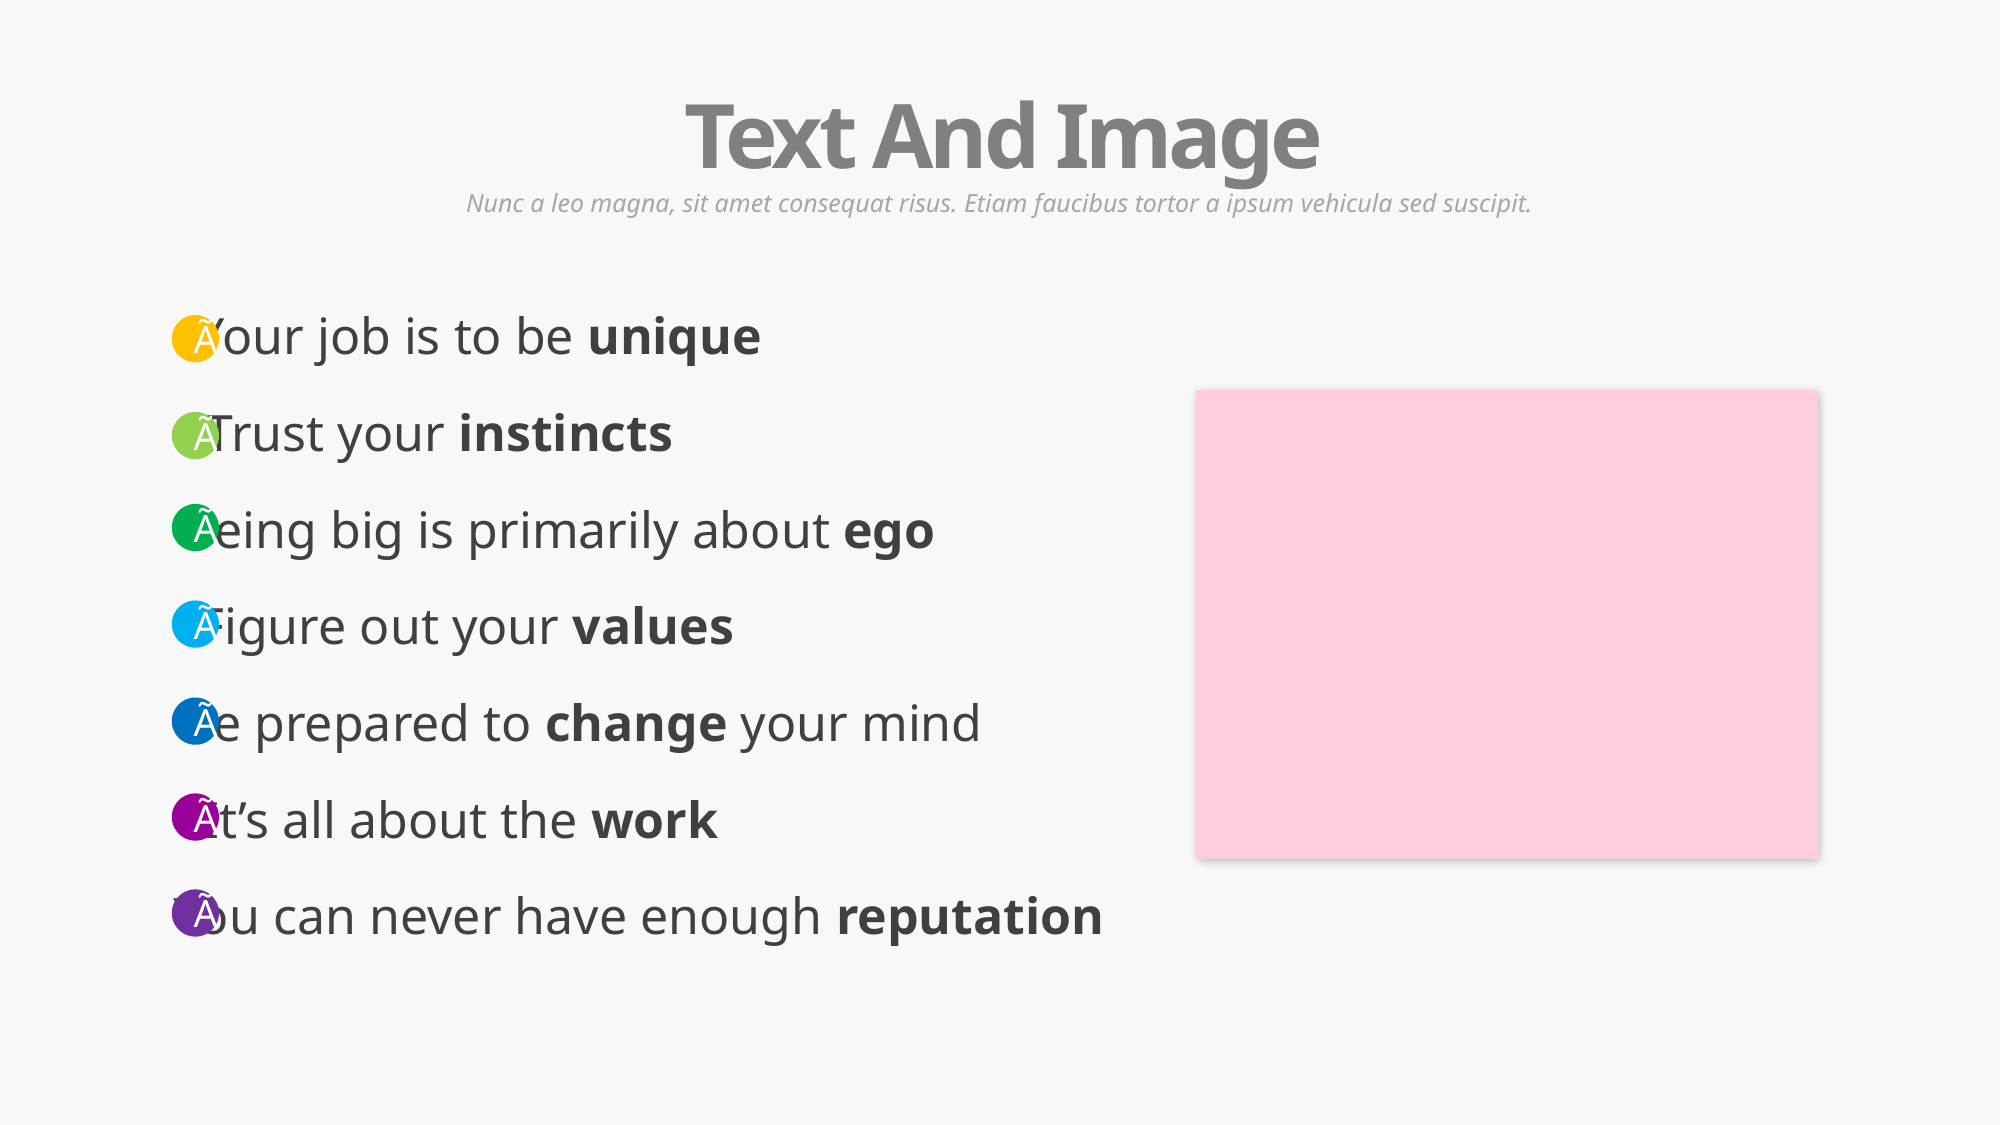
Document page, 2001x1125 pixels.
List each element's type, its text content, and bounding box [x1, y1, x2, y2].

text_box Being big is primarily about ego [167, 490, 951, 566]
text_box Figure out your values [183, 587, 749, 662]
text_box Your job is to be unique [181, 297, 777, 373]
text_box Text And Image [674, 74, 1333, 182]
text_box Trust your instincts [190, 394, 688, 470]
text_box Ã [170, 502, 221, 553]
text_box Ã [170, 314, 221, 364]
text_box Nunc a leo magna, sit amet consequat risus. Etiam faucibus tortor a ipsum vehicula sed suscipit. [123, 182, 1884, 223]
text_box Be prepared to change your mind [166, 683, 998, 759]
text_box You can never have enough reputation [158, 876, 1120, 952]
text_box Ã [170, 792, 221, 842]
text_box Ã [170, 410, 221, 461]
text_box Ã [170, 696, 221, 746]
text_box It’s all about the work [187, 780, 734, 856]
text_box Ã [170, 888, 221, 938]
text_box Ã [170, 599, 221, 649]
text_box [1190, 390, 1823, 859]
